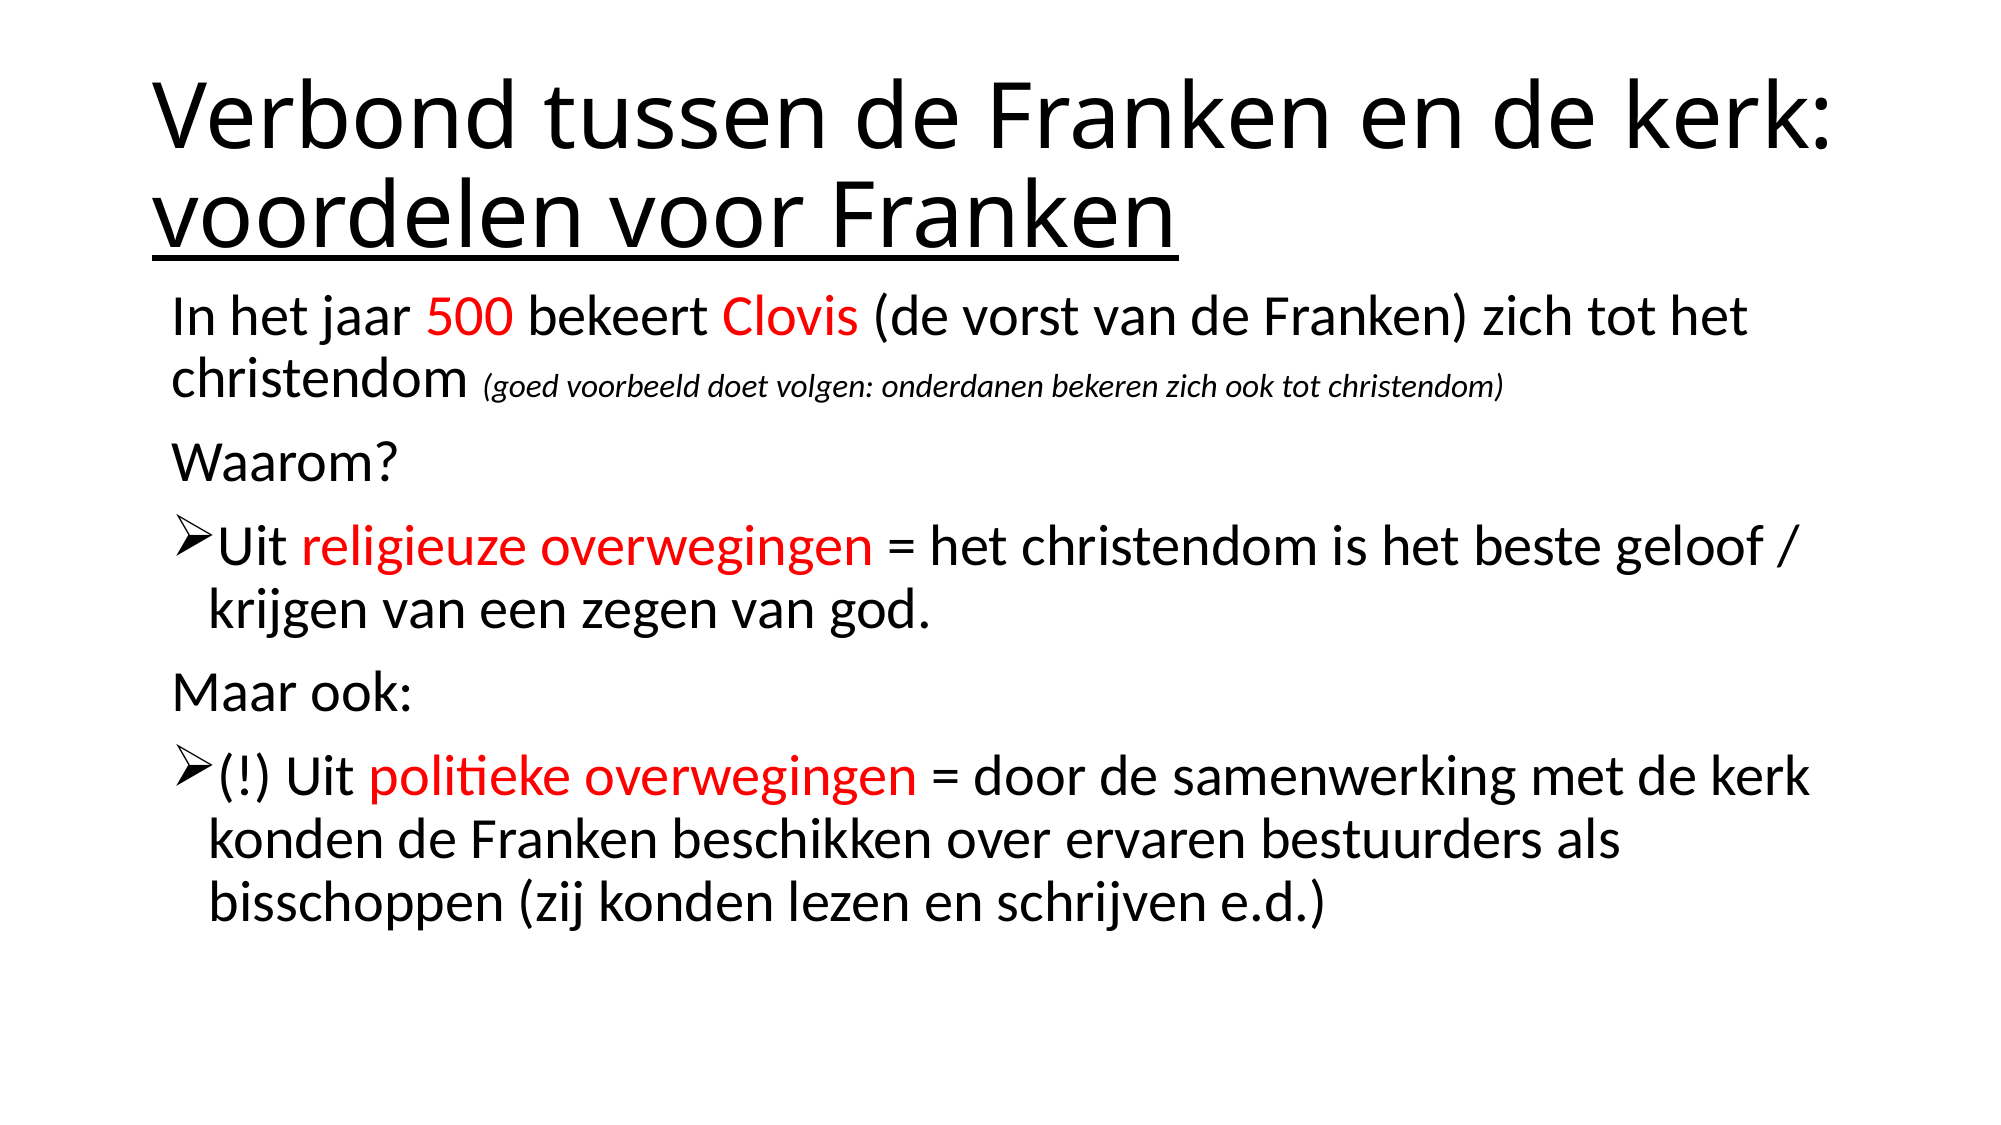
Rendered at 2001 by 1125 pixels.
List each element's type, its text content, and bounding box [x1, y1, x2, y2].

list In het jaar 500 bekeert Clovis (de vorst van de Franken) zich tot het christendom (goed voorbeeld doet volgen: onderdanen bekeren zich ook tot christendom) Waarom? Uit religieuze overwegingen = het christendom is het beste geloof / krijgen van een zegen van god. Maar ook: (!) Uit politieke overwegingen = door de samenwerking met de kerk konden de Franken beschikken over ervaren bestuurders als bisschoppen (zij konden lezen en schrijven e.d.) [156, 277, 1882, 1040]
title Verbond tussen de Franken en de kerk: voordelen voor Franken [137, 59, 1863, 278]
